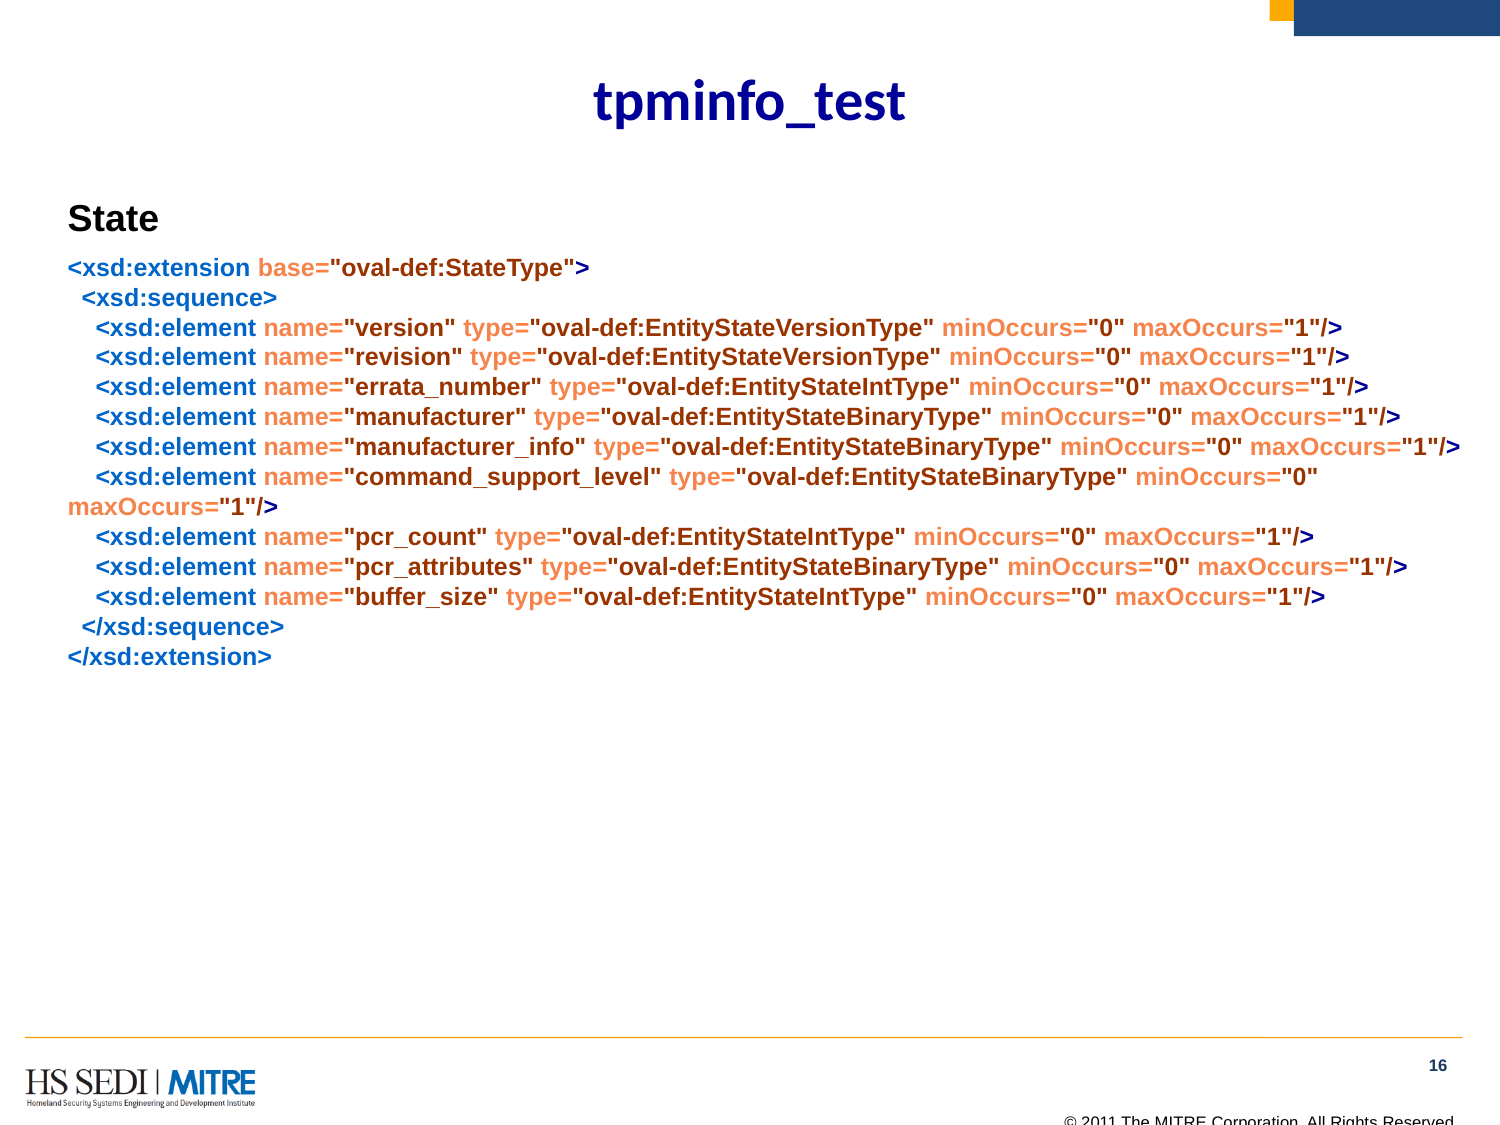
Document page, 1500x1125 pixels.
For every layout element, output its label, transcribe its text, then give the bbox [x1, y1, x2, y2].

picture [20, 1058, 271, 1122]
text_box State <xsd:extension base="oval-def:StateType"> <xsd:sequence> <xsd:element name="version" type="oval-def:EntityStateVersionType" minOccurs="0" maxOccurs="1"/> <xsd:element name="revision" type="oval-def:EntityStateVersionType" minOccurs="0" maxOccurs="1"/> <xsd:element name="errata_number" type="oval-def:EntityStateIntType" minOccurs="0" maxOccurs="1"/> <xsd:element name="manufacturer" type="oval-def:EntityStateBinaryType" minOccurs="0" maxOccurs="1"/> <xsd:element name="manufacturer_info" type="oval-def:EntityStateBinaryType" minOccurs="0" maxOccurs="1"/> <xsd:element name="command_support_level" type="oval-def:EntityStateBinaryType" minOccurs="0" maxOccurs="1"/> <xsd:element name="pcr_count" type="oval-def:EntityStateIntType" minOccurs="0" maxOccurs="1"/> <xsd:element name="pcr_attributes" type="oval-def:EntityStateBinaryType" minOccurs="0" maxOccurs="1"/> <xsd:element name="buffer_size" type="oval-def:EntityStateIntType" minOccurs="0" maxOccurs="1"/> </xsd:sequence> </xsd:extension> [52, 186, 1479, 678]
title tpminfo_test [43, 62, 1457, 151]
slide_number 16 [1374, 1049, 1463, 1076]
